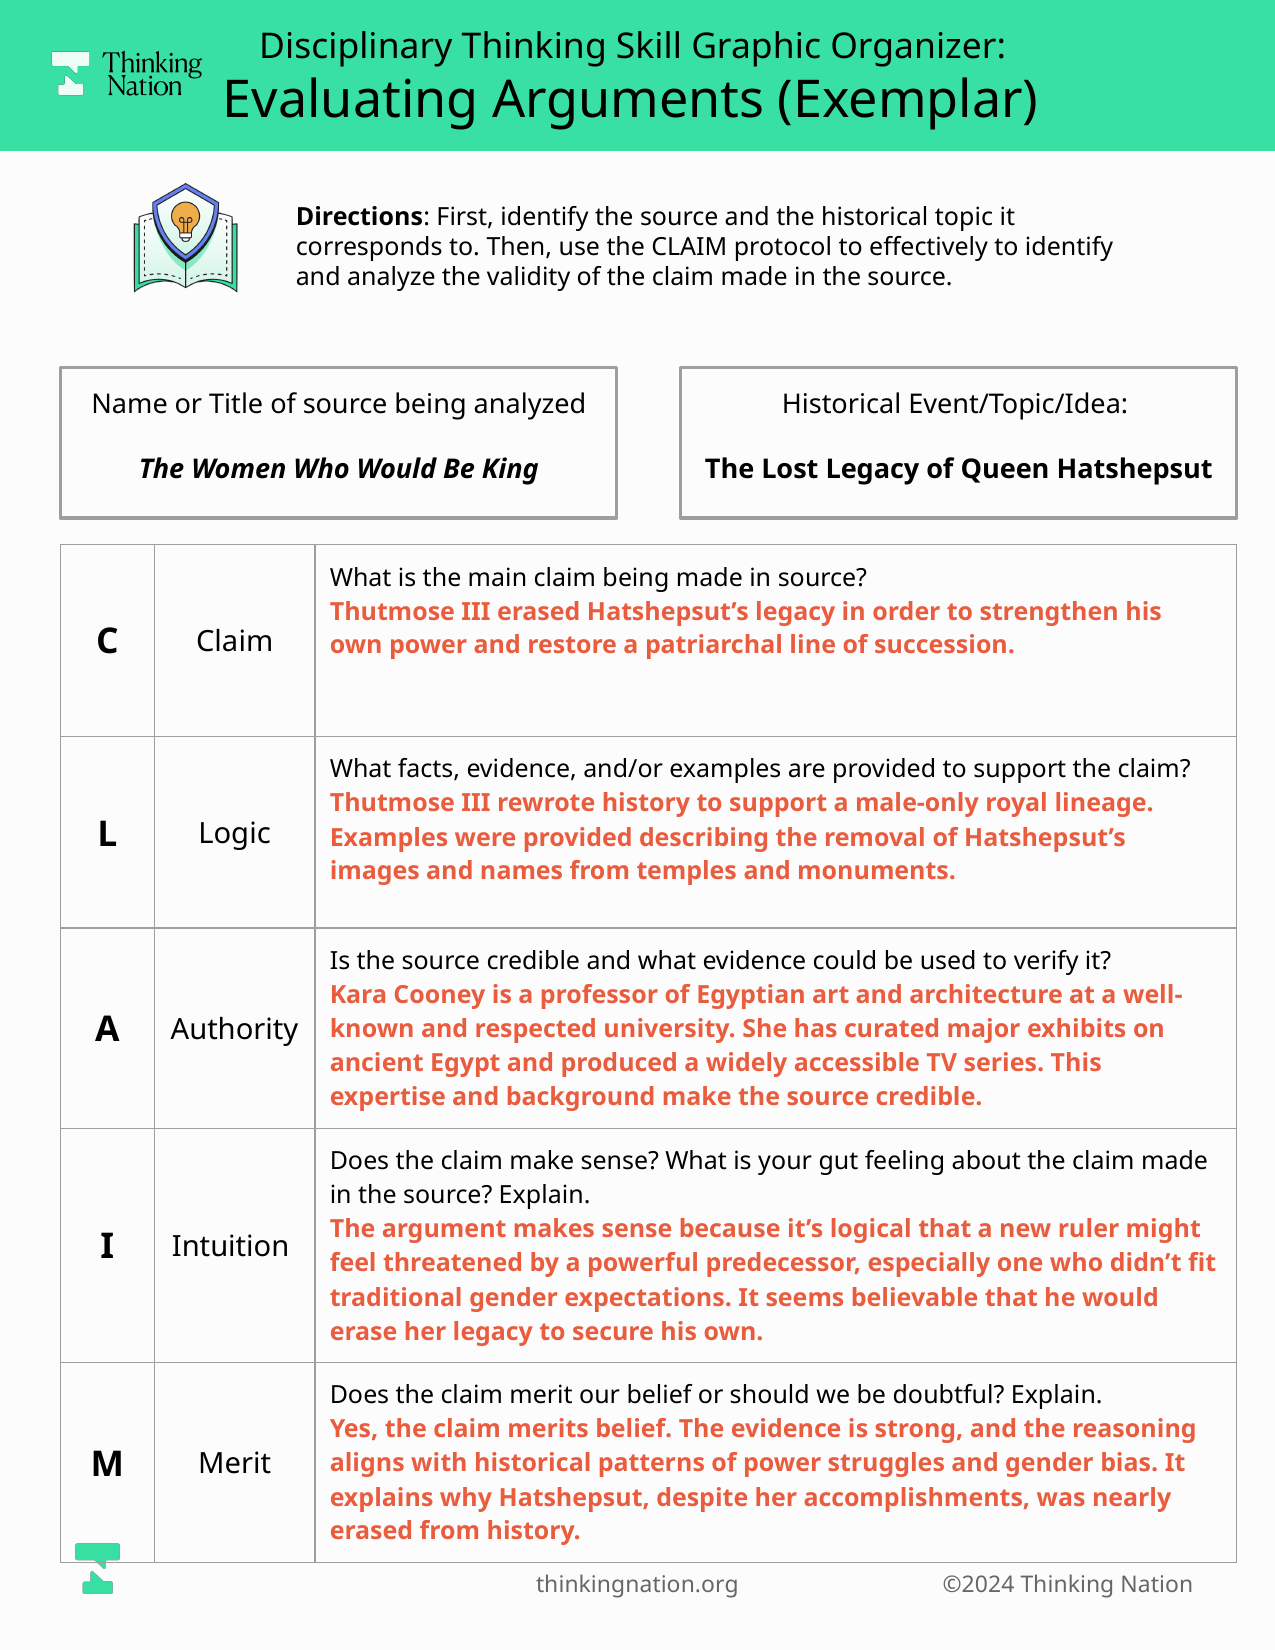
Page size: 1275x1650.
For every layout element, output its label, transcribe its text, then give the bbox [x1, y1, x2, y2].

table_cell Does the claim make sense? What is your gut feeling about the claim made in the source? Explain. The argument makes sense because it’s logical that a new ruler might feel threatened by a powerful predecessor, especially one who didn’t fit traditional gender expectations. It seems believable that he would erase her legacy to secure his own. [316, 1129, 1236, 1362]
table_cell Merit [155, 1363, 314, 1562]
table_cell What facts, evidence, and/or examples are provided to support the claim? Thutmose III rewrote history to support a male-only royal lineage. Examples were provided describing the removal of Hatshepsut’s images and names from temples and monuments. [316, 737, 1236, 927]
table_header C [61, 545, 154, 736]
table_cell A [61, 929, 154, 1128]
picture [35, 37, 207, 109]
text_box thinkingnation.org [486, 1563, 789, 1605]
text_box ©2024 Thinking Nation [907, 1563, 1210, 1605]
table_header Claim [155, 545, 314, 736]
text_box Disciplinary Thinking Skill Graphic Organizer: Evaluating Arguments (Exemplar) [0, 0, 1275, 151]
table_cell Authority [155, 929, 314, 1128]
table_cell M [61, 1363, 154, 1562]
table_cell Intuition [155, 1129, 314, 1362]
text_box Historical Event/Topic/Idea: The Lost Legacy of Queen Hatshepsut [680, 367, 1237, 519]
table_cell Is the source credible and what evidence could be used to verify it? Kara Cooney is a professor of Egyptian art and architecture at a well-known and respected university. She has curated major exhibits on ancient Egypt and produced a widely accessible TV series. This expertise and background make the source credible. [316, 929, 1236, 1128]
text_box Directions: First, identify the source and the historical topic it corresponds to. Then, use the CLAIM protocol to effectively to identify and analyze the validity of the claim made in the source. [277, 189, 1157, 301]
table_header What is the main claim being made in source? Thutmose III erased Hatshepsut’s legacy in order to strengthen his own power and restore a patriarchal line of succession. [316, 545, 1236, 736]
table_cell I [61, 1129, 154, 1362]
picture [62, 1533, 133, 1604]
table_cell Logic [155, 737, 314, 927]
text_box Name or Title of source being analyzed The Women Who Would Be King [60, 367, 617, 519]
table_cell Does the claim merit our belief or should we be doubtful? Explain. Yes, the claim merits belief. The evidence is strong, and the reasoning aligns with historical patterns of power struggles and gender bias. It explains why Hatshepsut, despite her accomplishments, was nearly erased from history. [316, 1363, 1236, 1562]
table_cell L [61, 737, 154, 927]
picture [118, 170, 253, 306]
